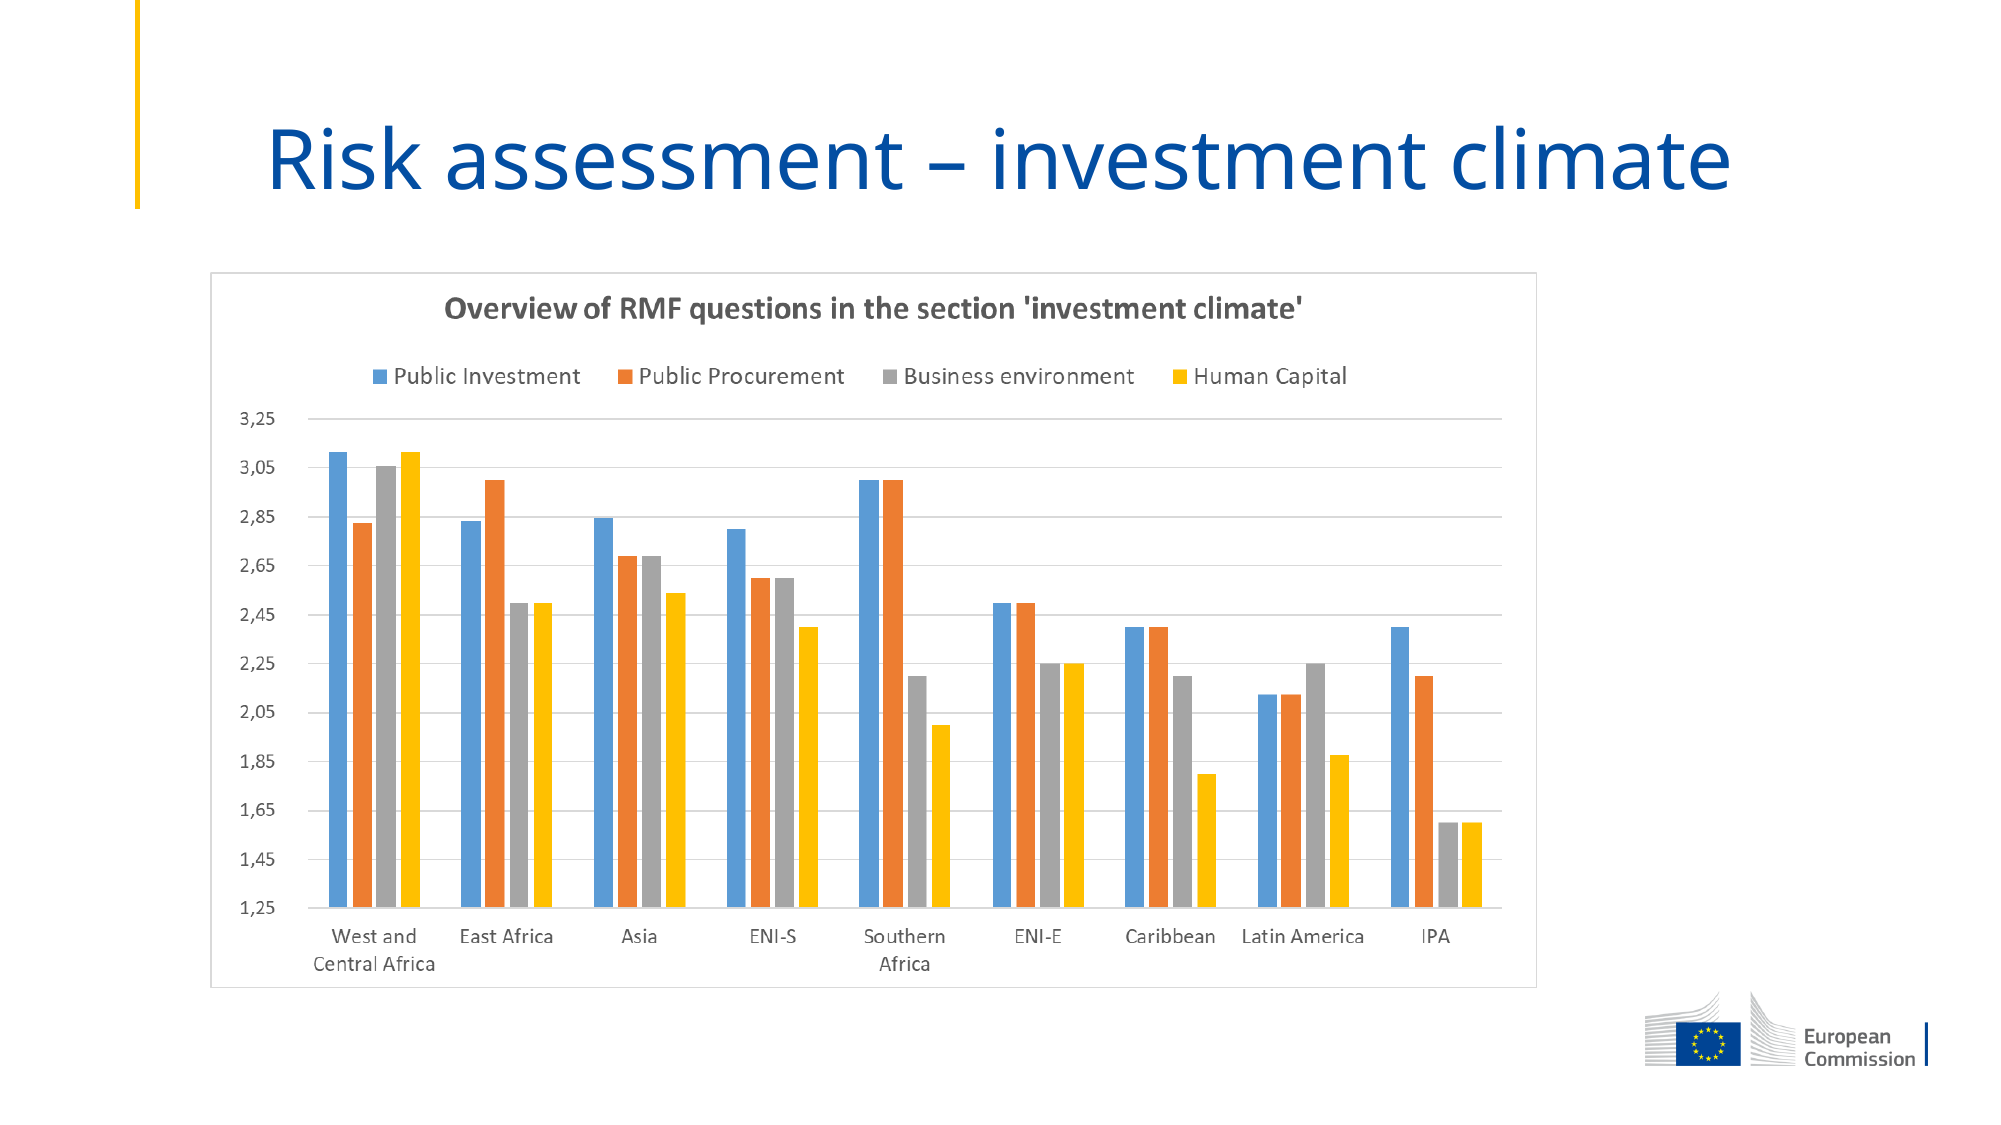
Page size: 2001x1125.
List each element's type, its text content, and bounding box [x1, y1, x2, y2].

picture [210, 272, 1537, 988]
picture [1645, 991, 1928, 1066]
title Risk assessment – investment climate [132, 79, 1858, 208]
